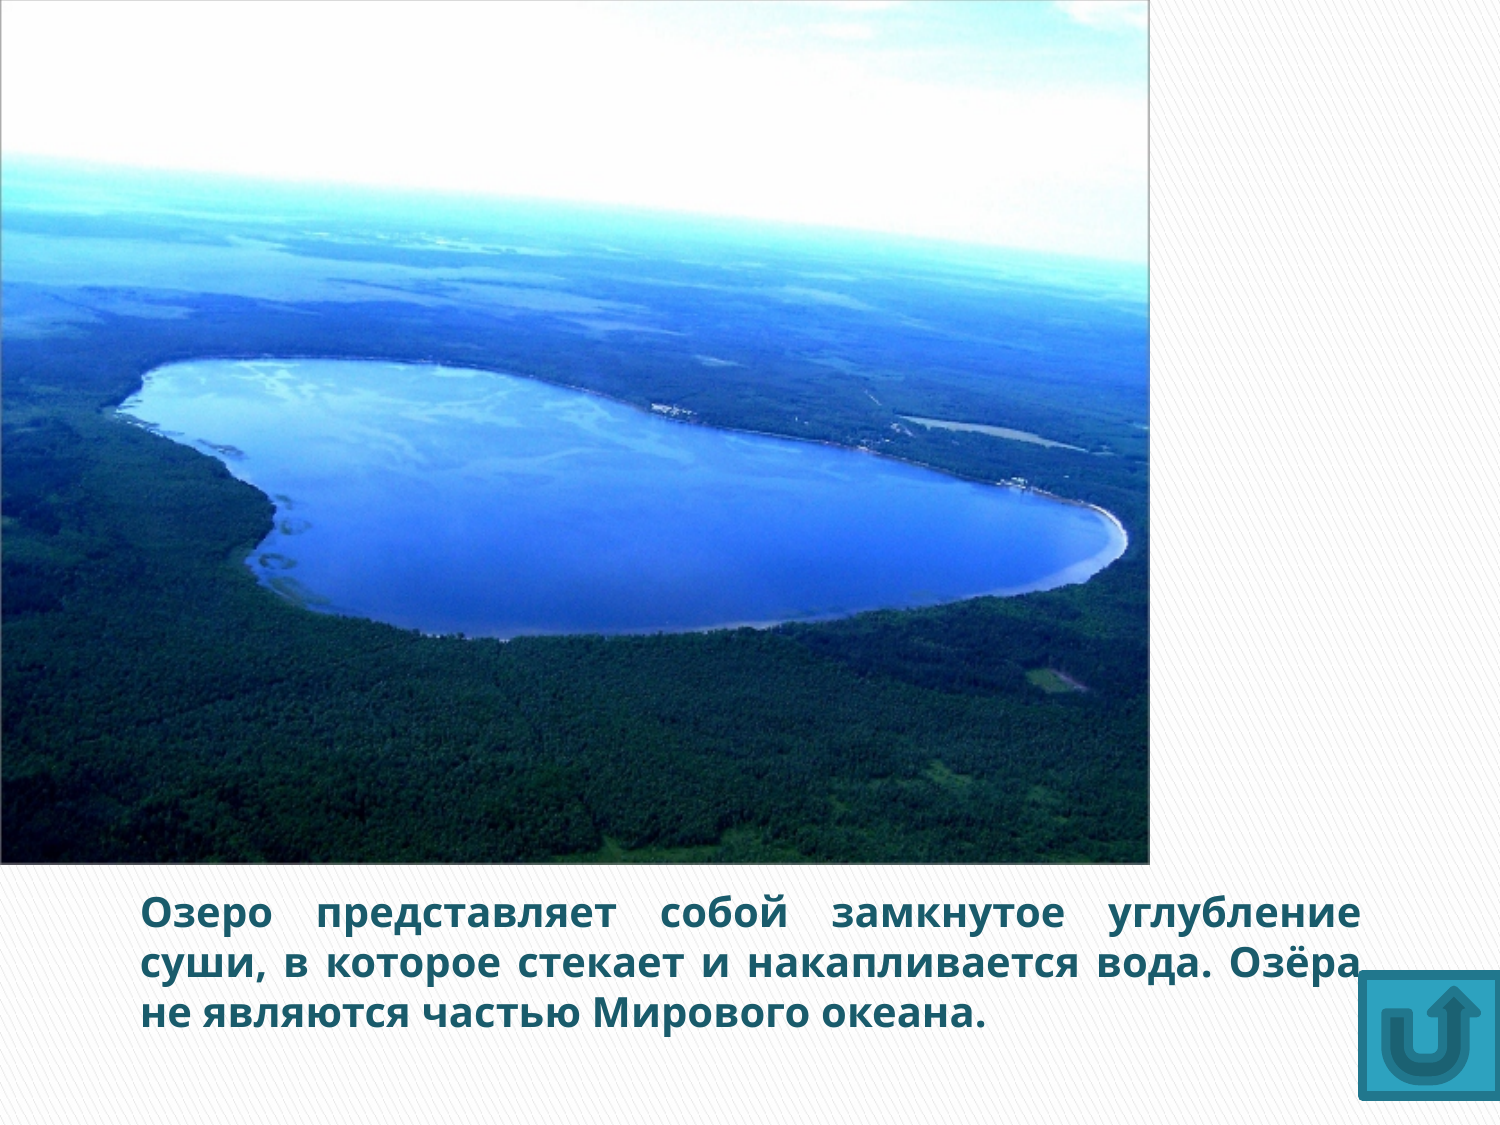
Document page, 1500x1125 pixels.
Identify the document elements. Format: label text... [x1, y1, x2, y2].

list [0, 0, 1151, 865]
text_box [1358, 970, 1500, 1101]
list Озеро представляет собой замкнутое углубление суши, в которое стекает и накапливается вода. Озёра не являются частью Мирового океана. [125, 878, 1377, 1029]
